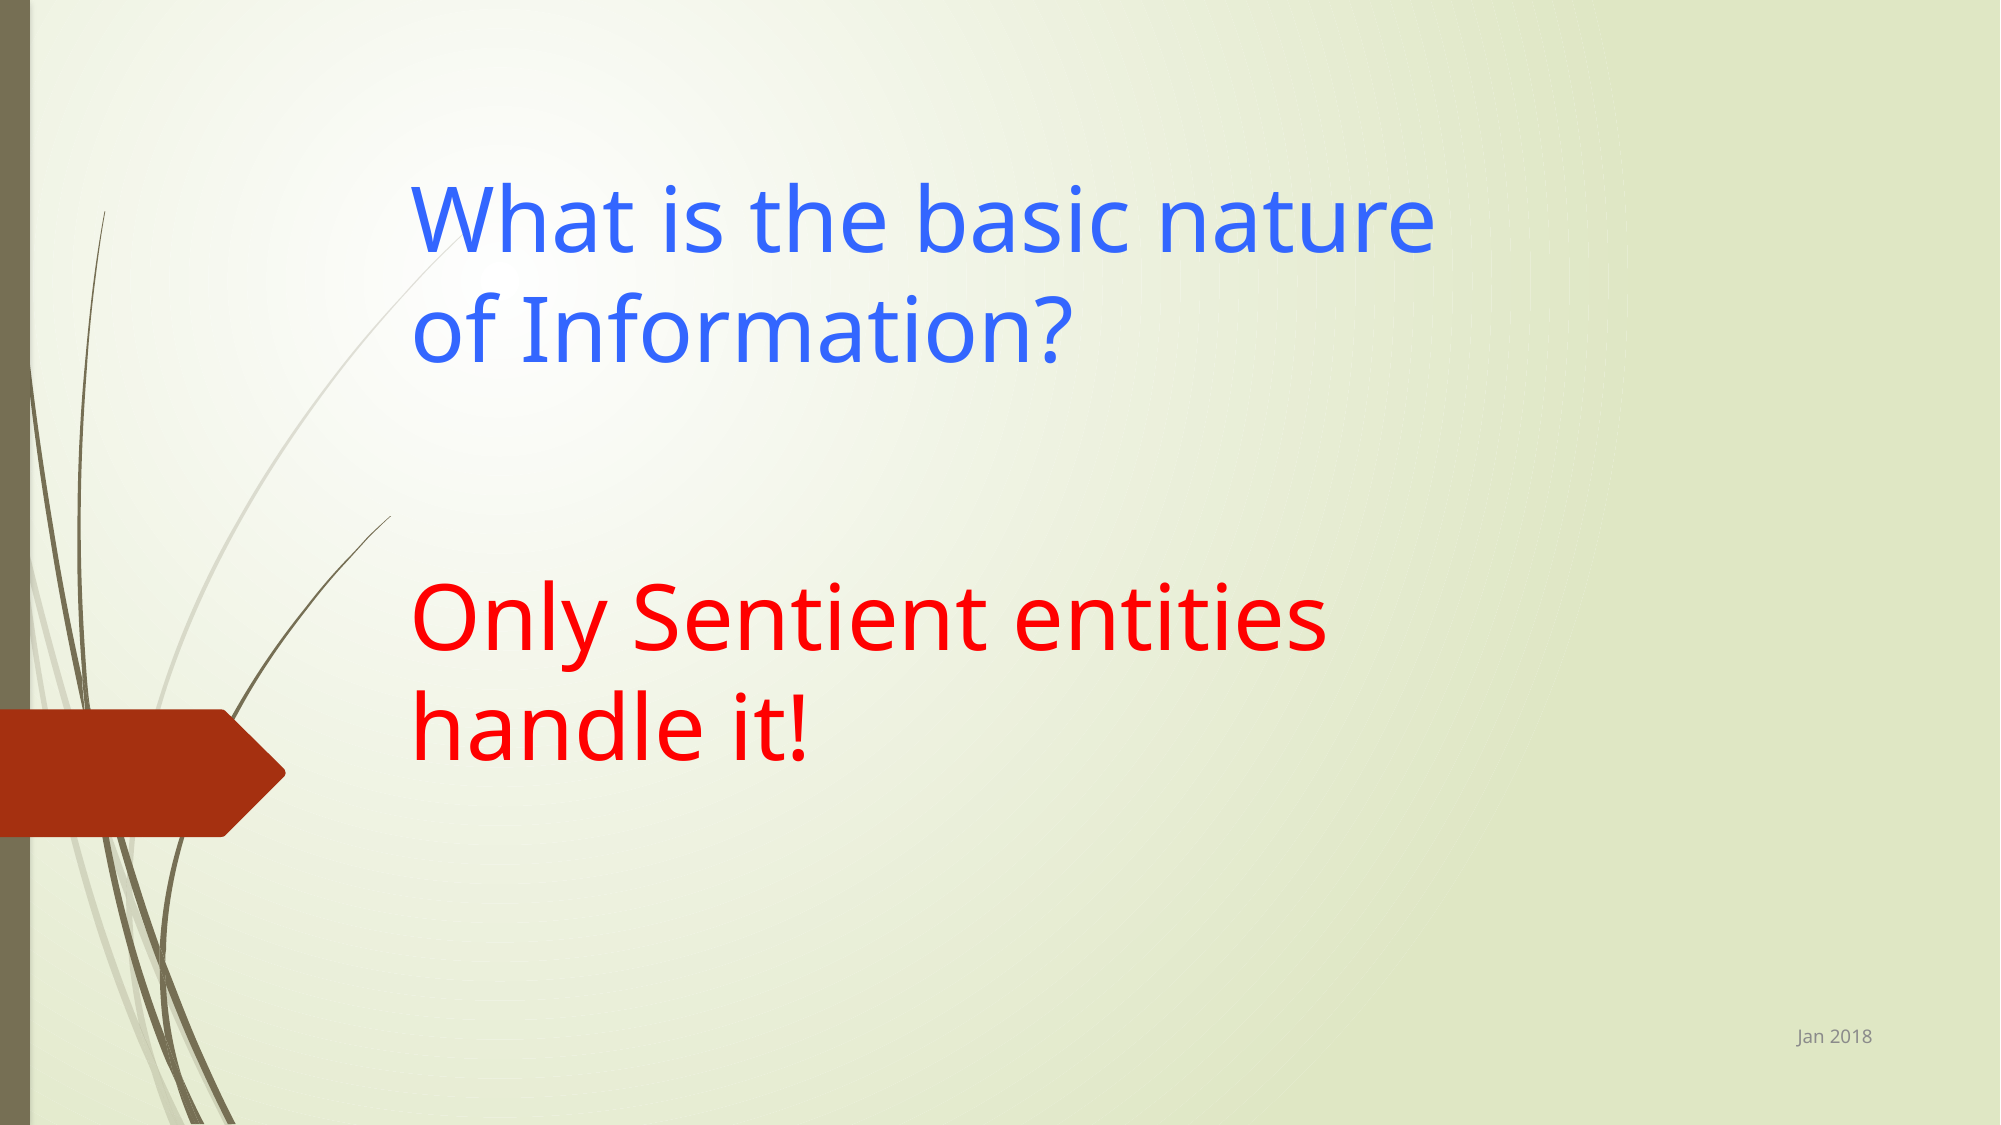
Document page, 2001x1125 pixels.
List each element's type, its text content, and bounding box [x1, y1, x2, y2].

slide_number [1699, 1005, 1888, 1067]
title What is the basic nature of Information? [395, 150, 1656, 388]
text_box Only Sentient entities handle it! [394, 551, 1676, 787]
